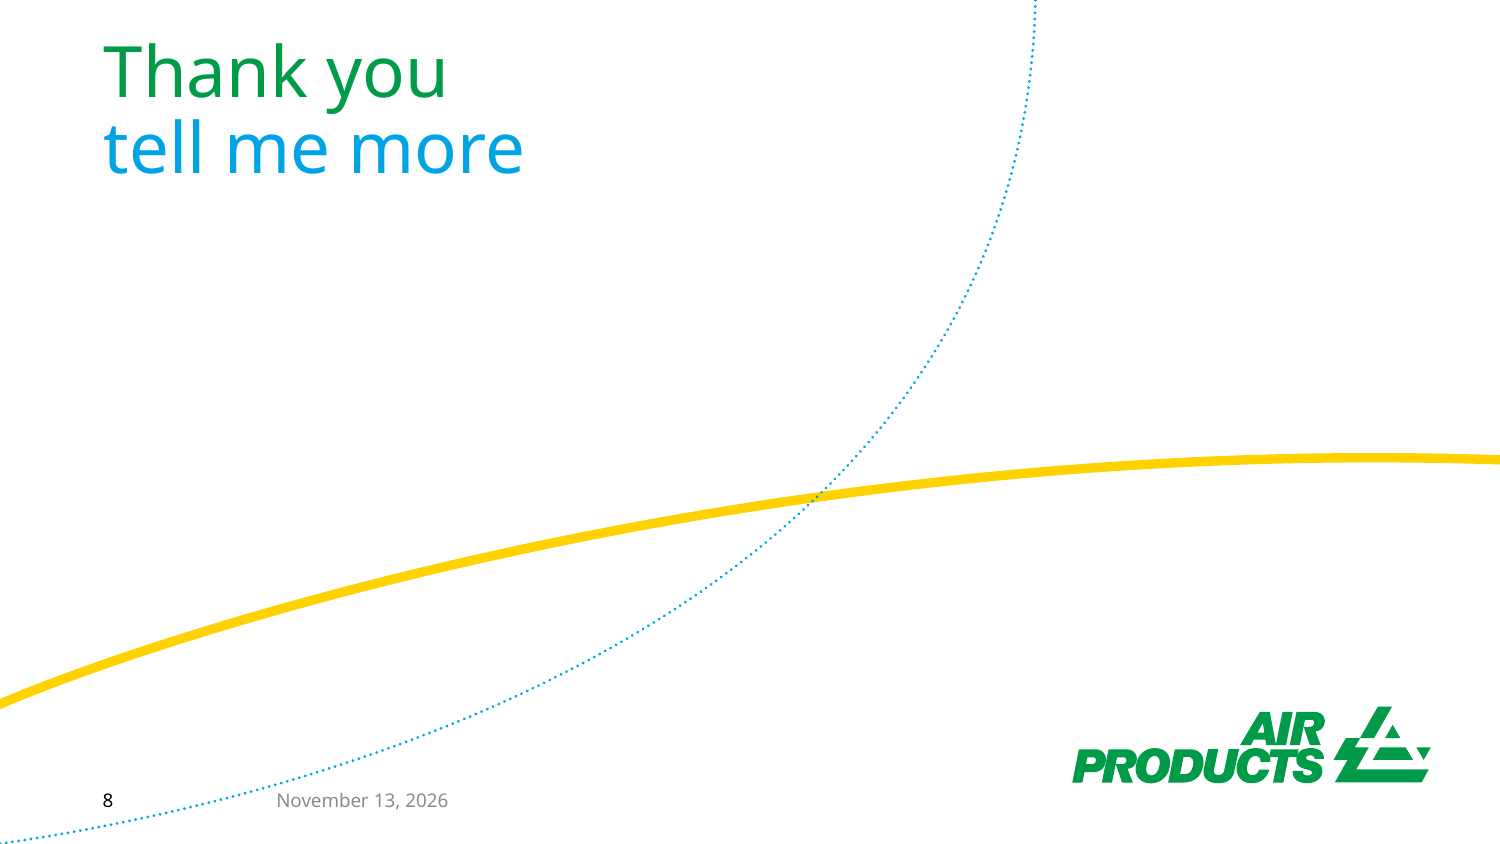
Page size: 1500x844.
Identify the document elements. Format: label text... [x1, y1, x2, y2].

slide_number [261, 771, 510, 832]
slide_number 8 [87, 771, 261, 832]
title Thank you tell me more [96, 55, 1440, 197]
